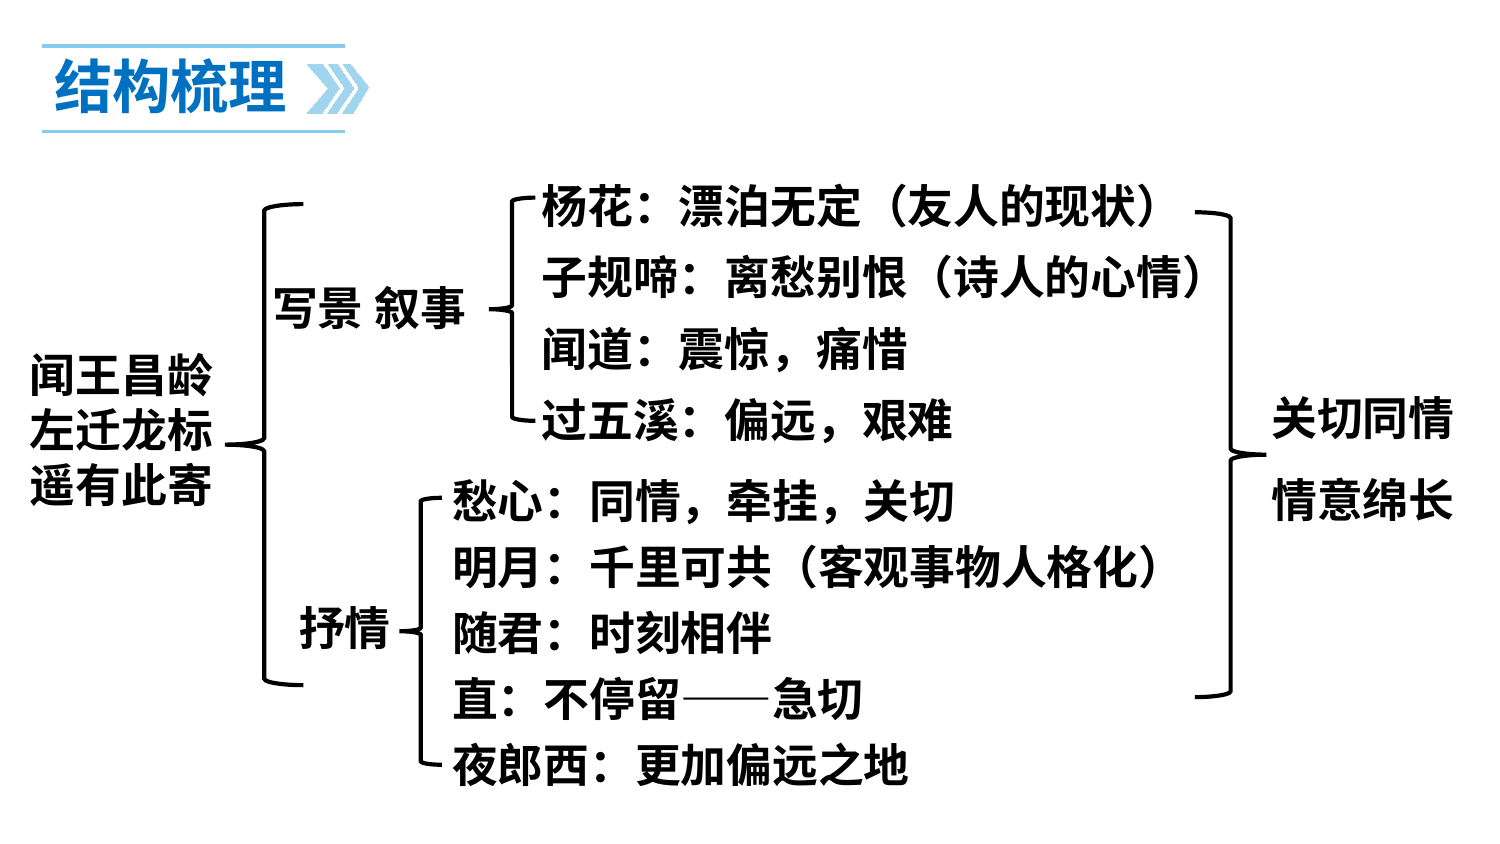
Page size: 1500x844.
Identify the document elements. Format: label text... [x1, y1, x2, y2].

text_box 抒情 [304, 592, 437, 662]
text_box [420, 497, 437, 592]
text_box [262, 203, 304, 686]
text_box [511, 343, 536, 422]
text_box 愁心：同情，牵挂，关切 明月：千里可共（客观事物人格化） 随君：时刻相伴 直：不停留——急切 夜郎西：更加偏远之地 [437, 454, 1226, 800]
text_box 写景 叙事 [257, 272, 263, 343]
text_box 写景 叙事 [304, 272, 559, 343]
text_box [30, 43, 369, 133]
text_box 闻王昌龄左迁龙标遥有此寄 [15, 339, 262, 520]
text_box [1194, 211, 1256, 695]
text_box 关切同情 情意绵长 [1256, 354, 1500, 535]
text_box [420, 662, 437, 766]
text_box 杨花：漂泊无定（友人的现状） 子规啼：离愁别恨（诗人的心情） 闻道：震惊，痛惜 过五溪：偏远，艰难 [527, 153, 1254, 454]
text_box [511, 197, 536, 272]
